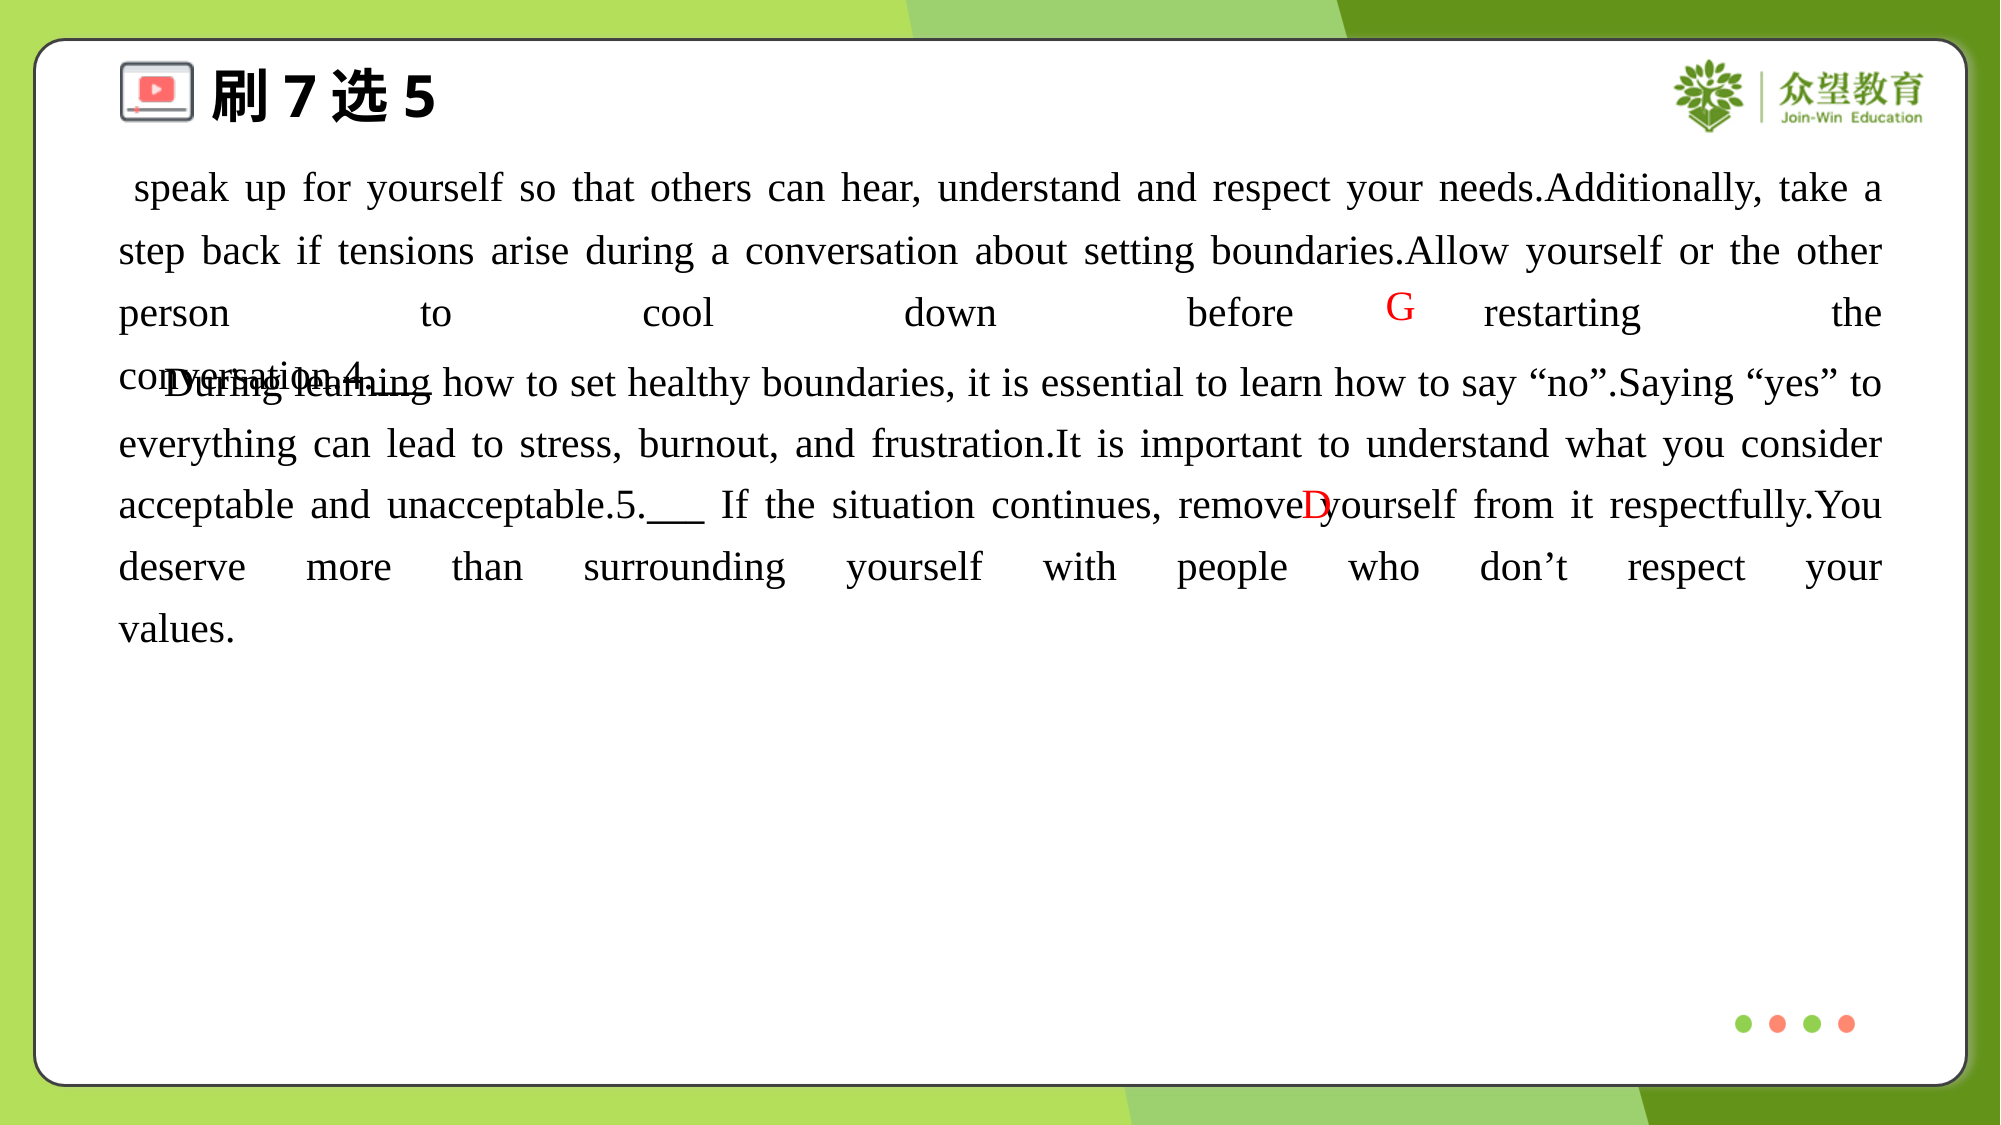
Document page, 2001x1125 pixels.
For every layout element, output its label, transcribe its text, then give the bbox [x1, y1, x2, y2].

text_box G [1380, 266, 1421, 324]
text_box D [1296, 465, 1337, 522]
text_box During learning how to set healthy boundaries, it is essential to learn how to say “no”.Saying “yes” to everything can lead to stress, burnout, and frustration.It is important to understand what you consider acceptable and unacceptable.5.___ If the situation continues, remove yourself from it respectfully.You deserve more than surrounding yourself with people who don’t respect your values.#4 [118, 342, 1883, 645]
picture [0, 0, 2000, 1125]
text_box speak up for yourself so that others can hear, understand and respect your needs.Additionally, take a step back if tensions arise during a conversation about setting boundaries.Allow yourself or the other person to cool down before restarting the conversation.4.___#3 [118, 147, 1883, 329]
